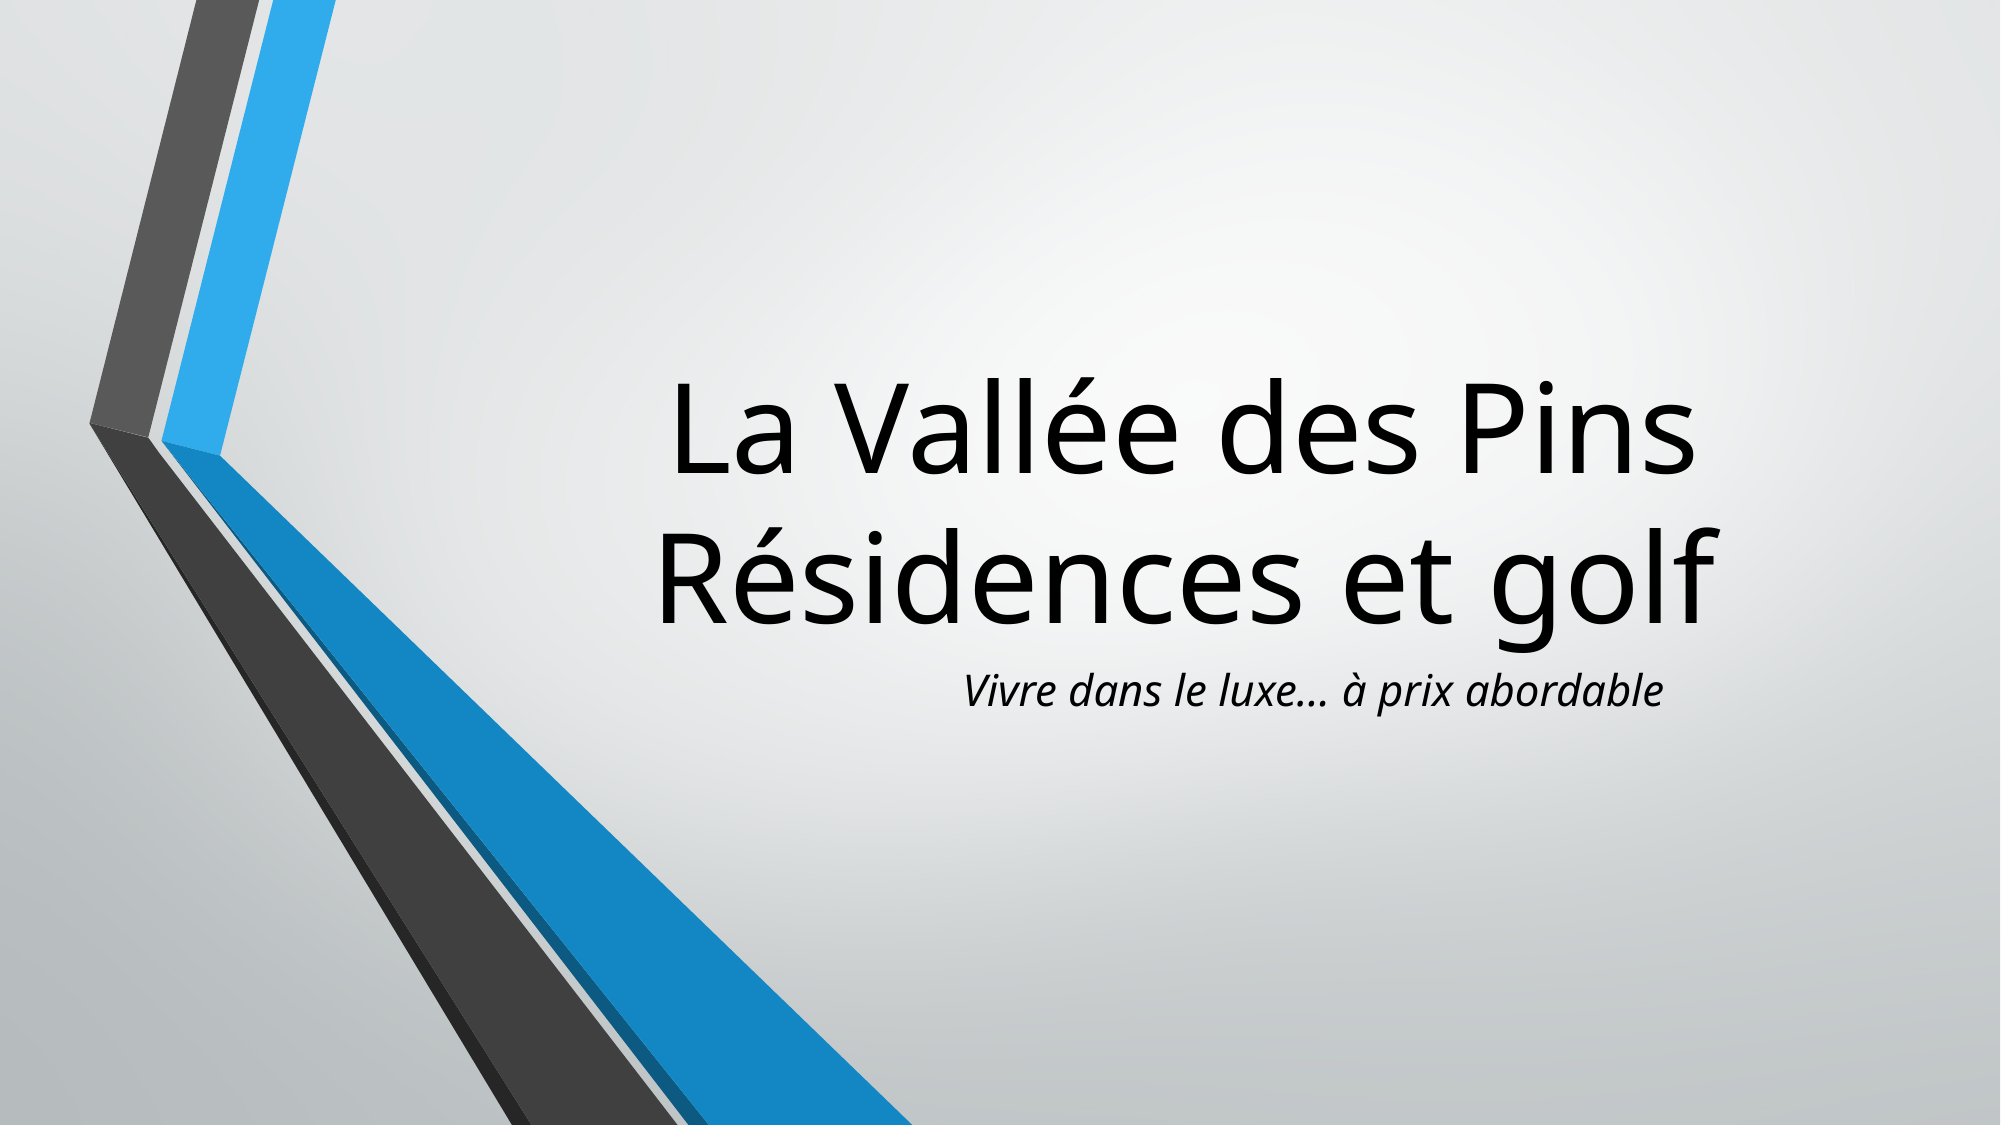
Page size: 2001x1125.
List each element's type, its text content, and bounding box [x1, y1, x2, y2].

subtitle Vivre dans le luxe… à prix abordable [740, 655, 1887, 884]
title La Vallée des Pins Résidences et golf [480, 226, 1887, 656]
